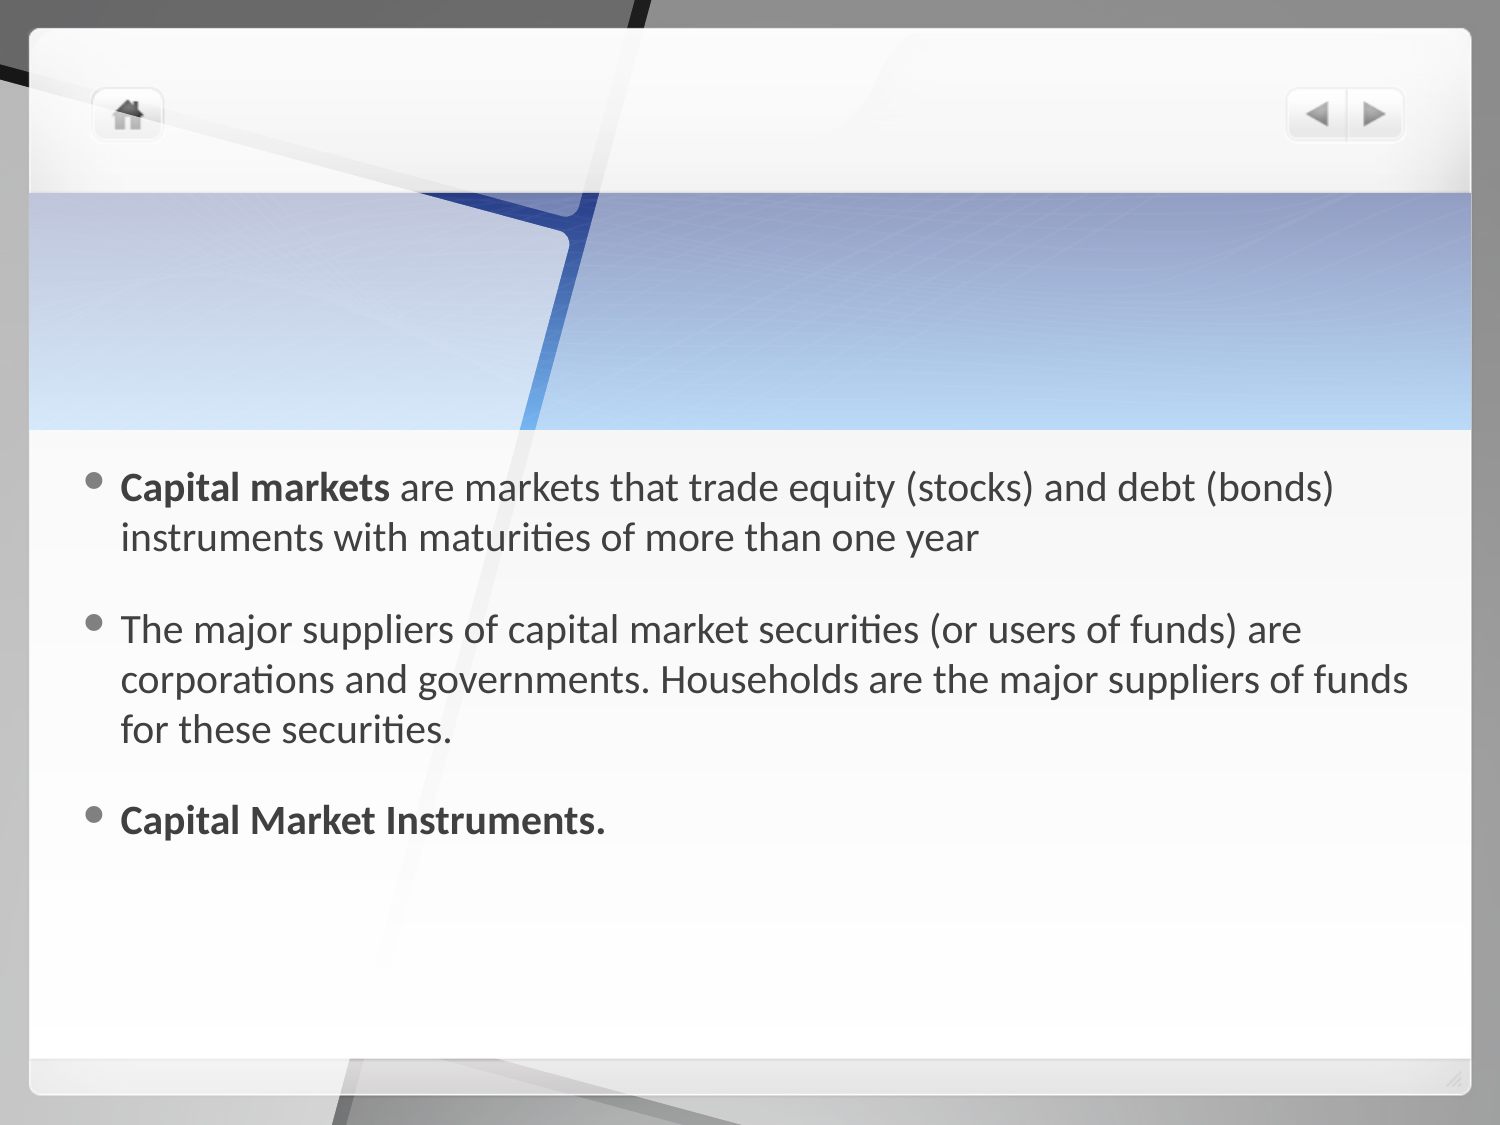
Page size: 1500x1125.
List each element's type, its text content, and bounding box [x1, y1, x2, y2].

picture [333, 1025, 738, 1125]
picture [0, 0, 651, 452]
list Capital markets are markets that trade equity (stocks) and debt (bonds) instruments with maturities of more than one year The major suppliers of capital market securities (or users of funds) are corporations and governments. Households are the major suppliers of funds for these securities. Capital Market Instruments. [68, 452, 1432, 1025]
